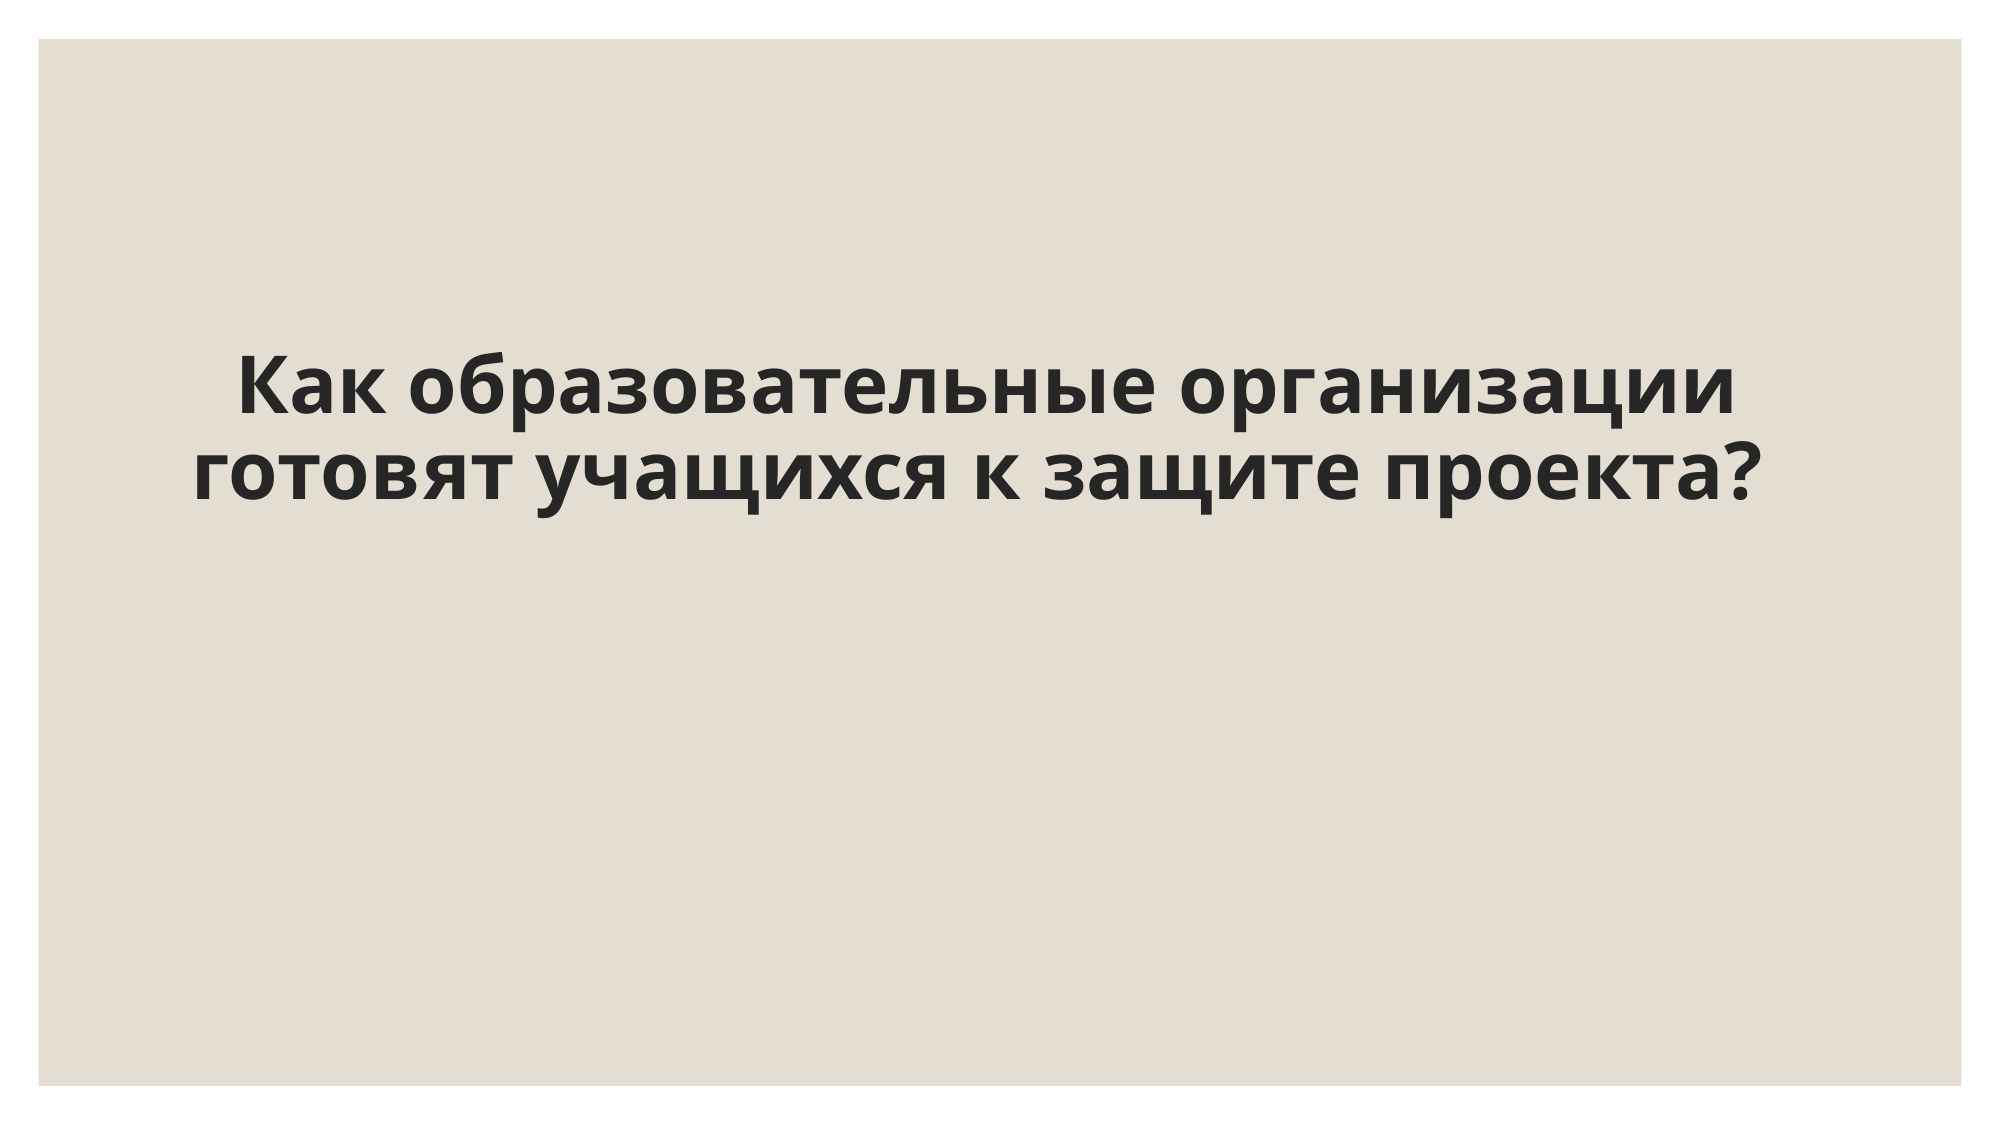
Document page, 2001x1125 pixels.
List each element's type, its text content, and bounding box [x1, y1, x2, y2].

title Как образовательные организации готовят учащихся к защите проекта? [162, 318, 1813, 544]
